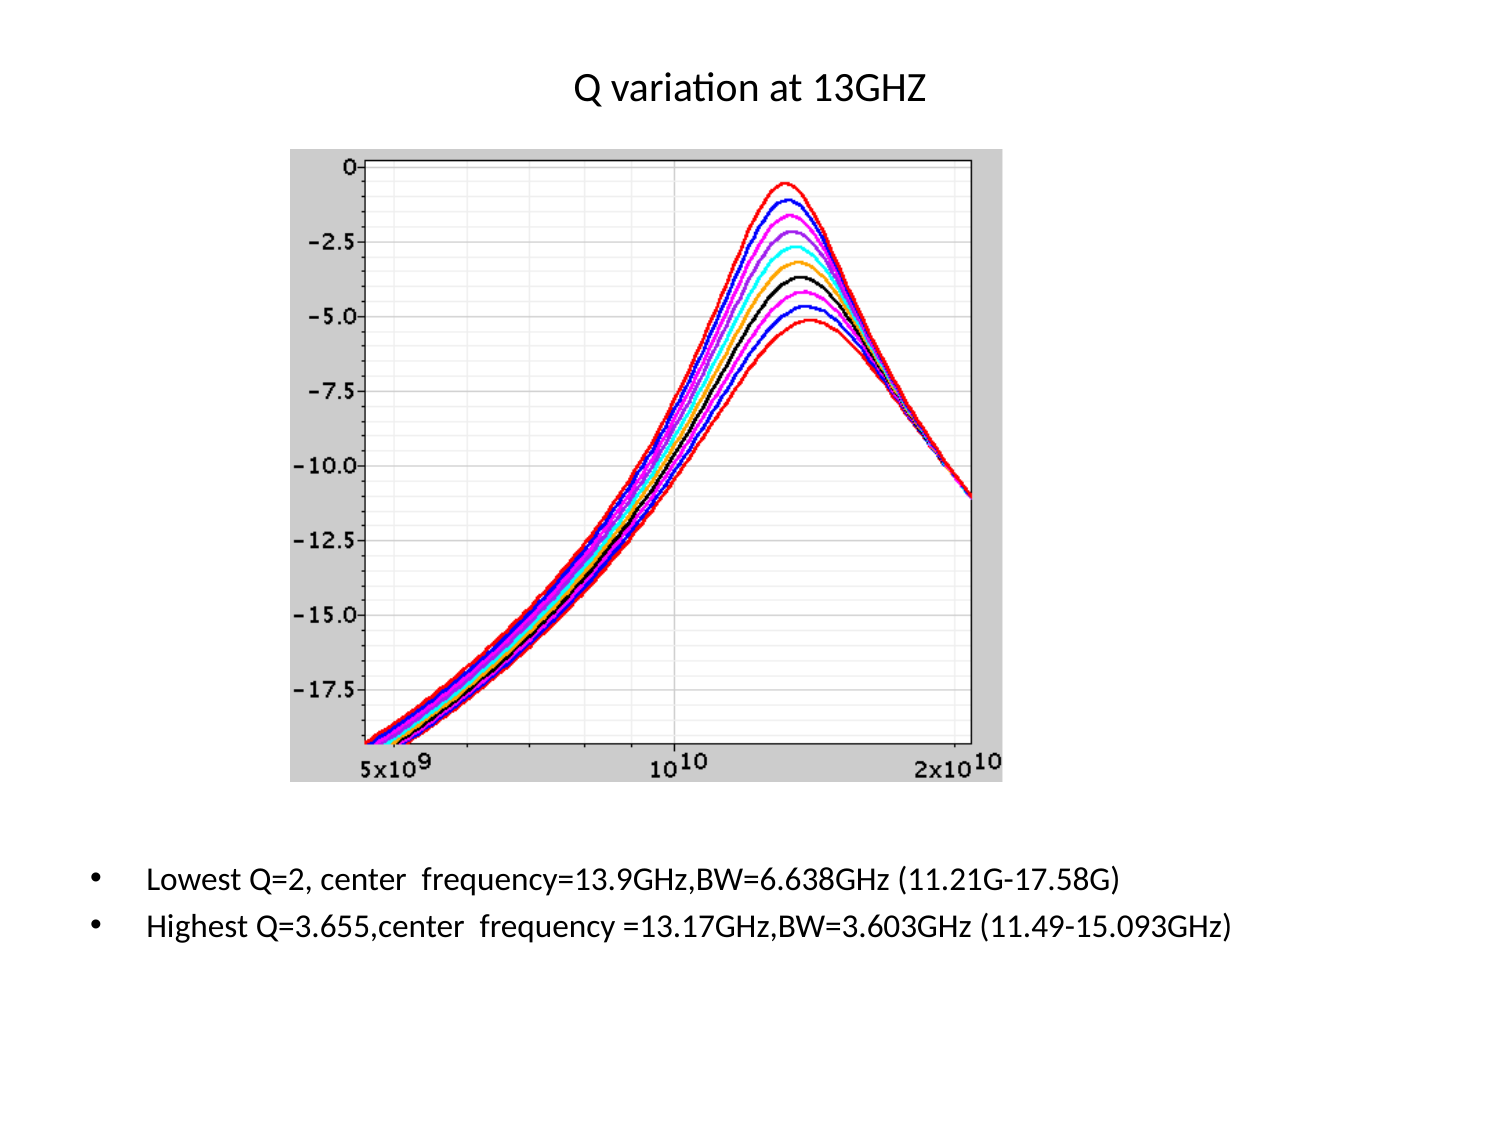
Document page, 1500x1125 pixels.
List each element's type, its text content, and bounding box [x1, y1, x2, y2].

picture [290, 149, 1004, 782]
list Lowest Q=2, center frequency=13.9GHz,BW=6.638GHz (11.21G-17.58G) Highest Q=3.655,center frequency =13.17GHz,BW=3.603GHz (11.49-15.093GHz) [75, 849, 1425, 1068]
title Q variation at 13GHZ [75, 45, 1425, 125]
